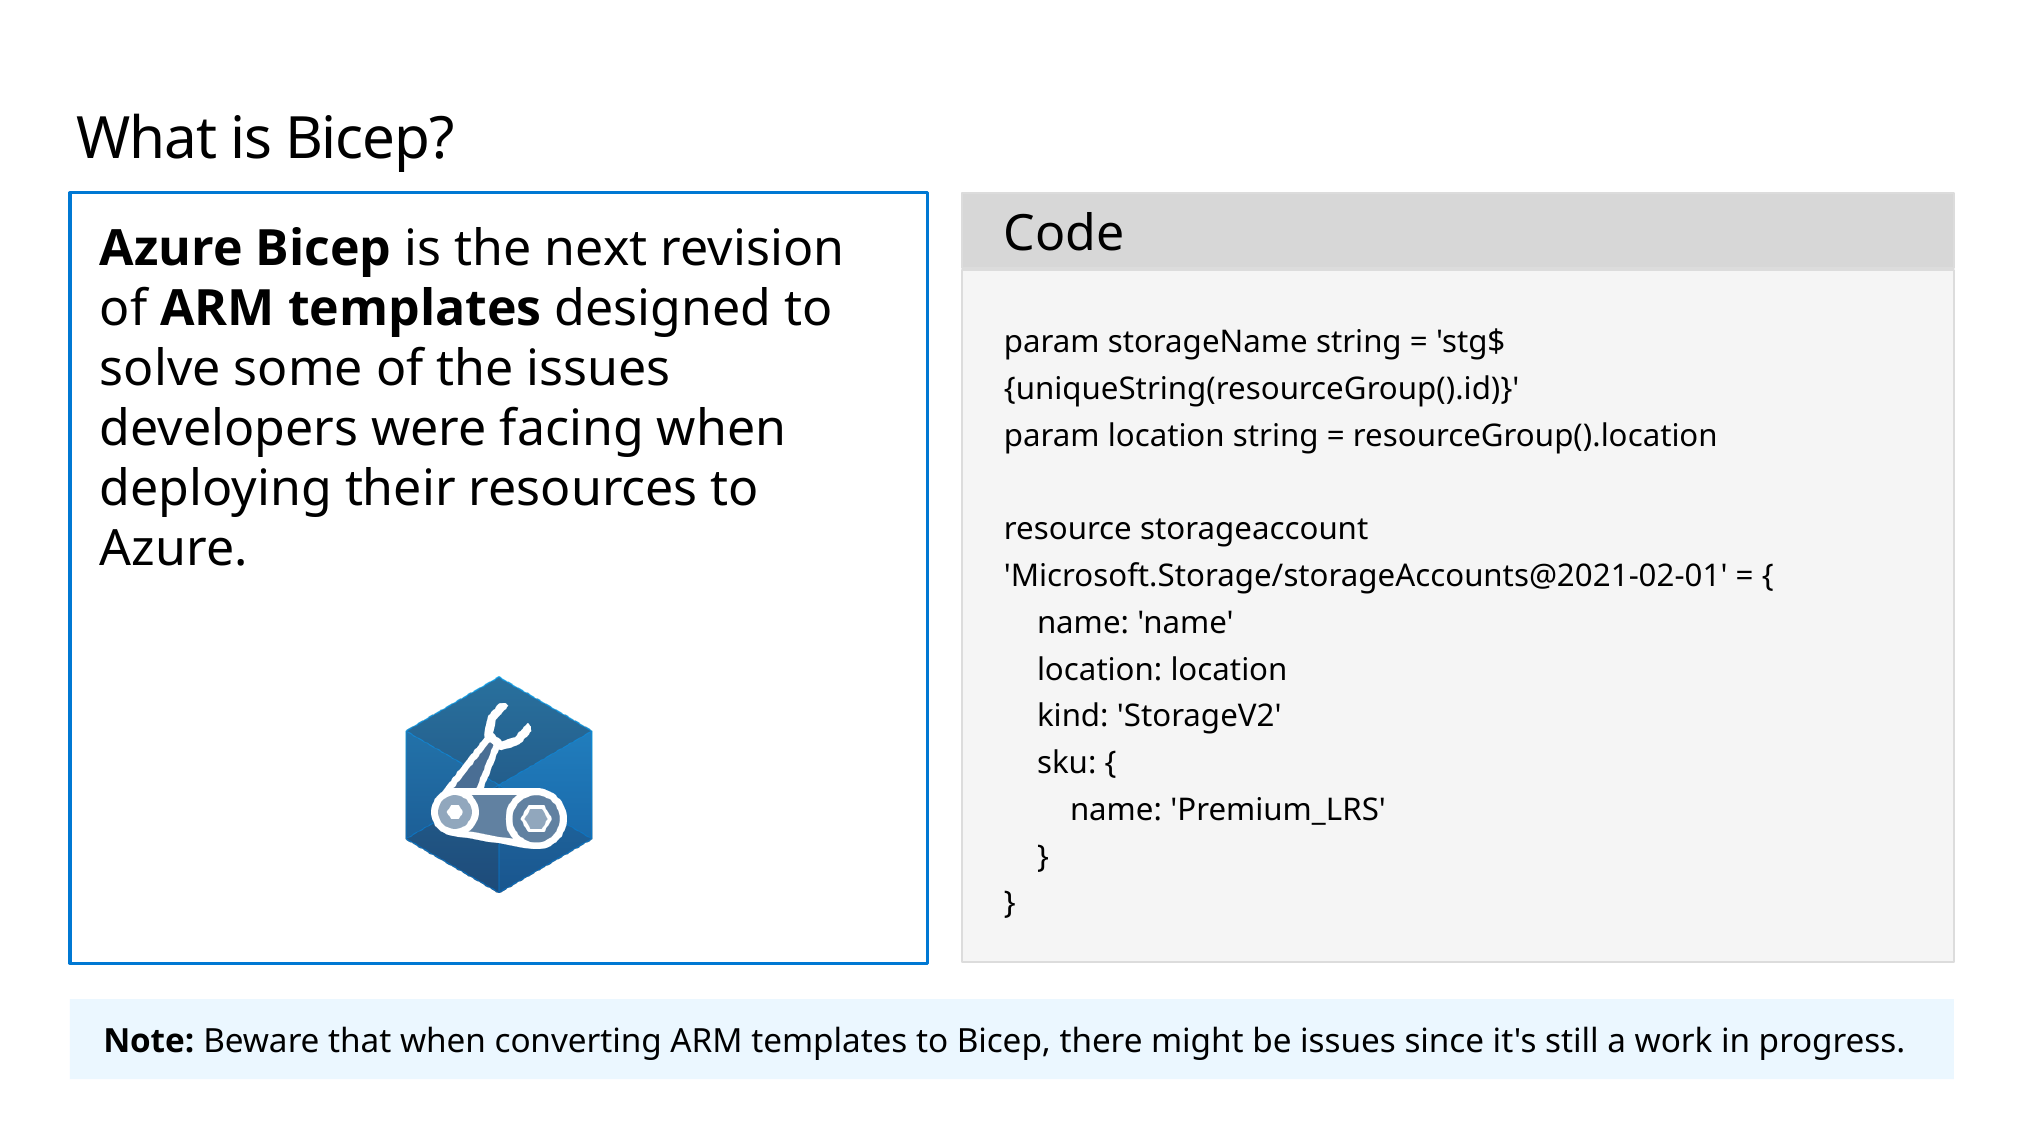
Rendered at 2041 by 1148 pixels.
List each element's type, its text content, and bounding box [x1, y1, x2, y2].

text_box Note: Beware that when converting ARM templates to Bicep, there might be issues since it's still a work in progress. [69, 998, 1955, 1080]
title What is Bicep? [76, 103, 1969, 172]
text_box Azure Bicep is the next revision of ARM templates designed to solve some of the issues developers were facing when deploying their resources to Azure. [69, 192, 928, 964]
text_box param storageName string = 'stg${uniqueString(resourceGroup().id)}' param location string = resourceGroup().location resource storageaccount 'Microsoft.Storage/storageAccounts@2021-02-01' = { name: 'name' location: location kind: 'StorageV2' sku: { name: 'Premium_LRS' } } [961, 269, 1955, 963]
picture [390, 676, 607, 893]
text_box Code [961, 192, 1955, 269]
